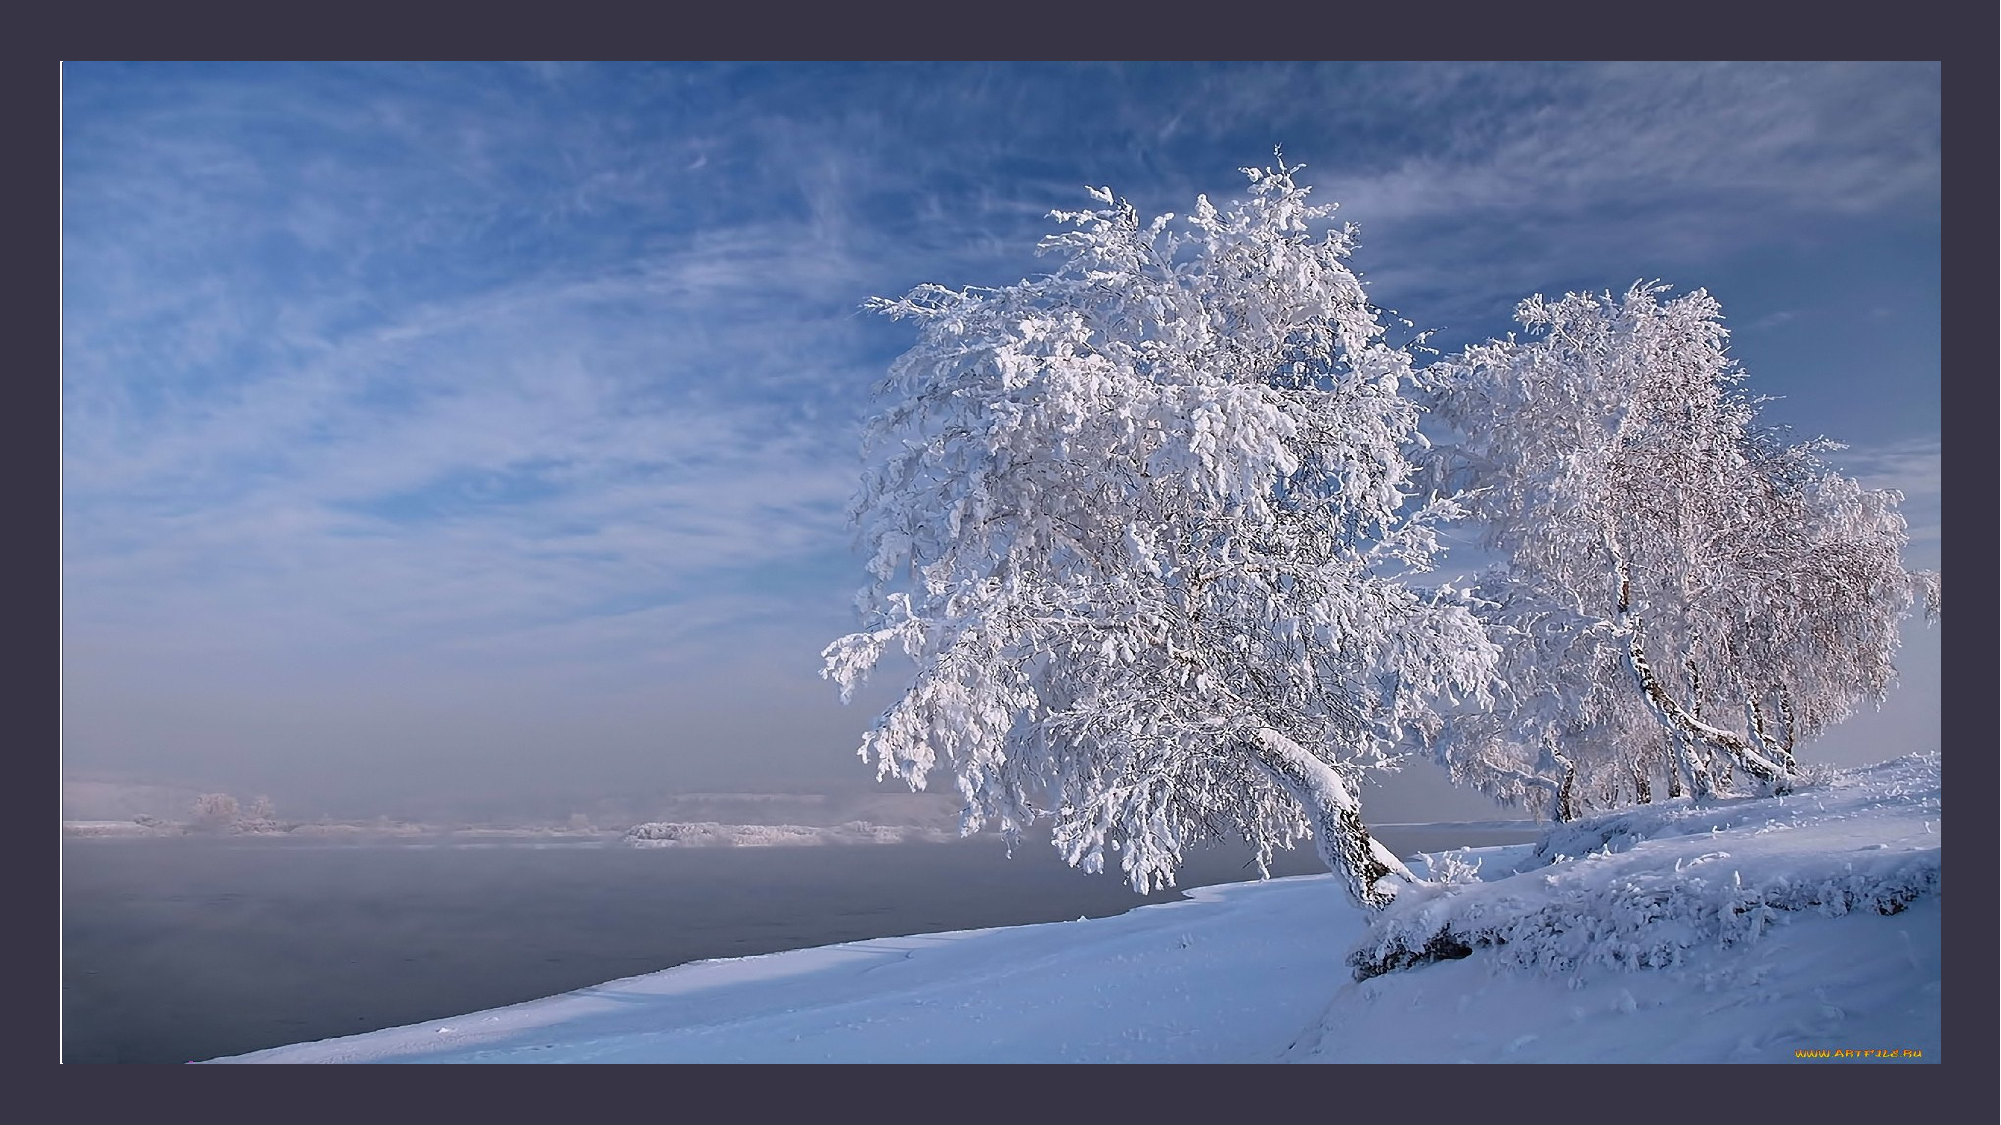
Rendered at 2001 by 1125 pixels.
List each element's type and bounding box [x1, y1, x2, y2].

picture [63, 61, 1941, 1064]
